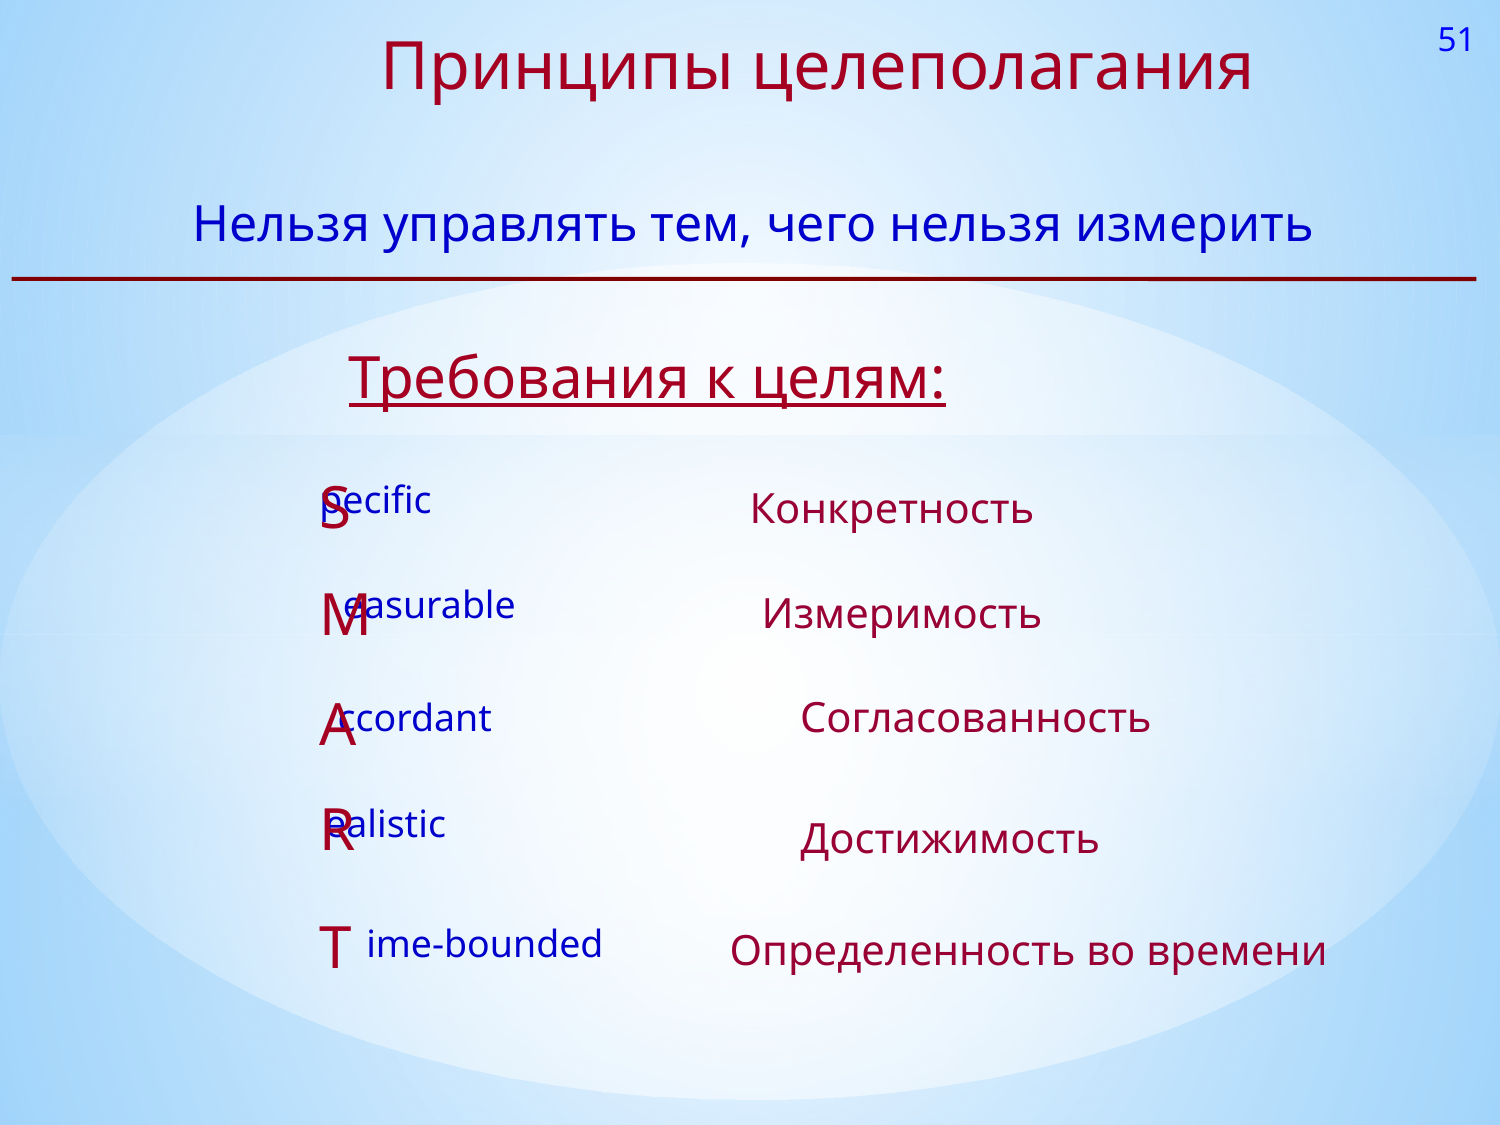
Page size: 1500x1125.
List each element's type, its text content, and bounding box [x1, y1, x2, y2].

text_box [963, 683, 1170, 749]
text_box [963, 468, 1173, 540]
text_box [962, 912, 1430, 989]
text_box Нельзя управлять тем, чего нельзя измерить [189, 184, 1318, 260]
text_box 51 [1422, 11, 1491, 66]
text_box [316, 332, 957, 988]
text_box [963, 792, 1171, 870]
text_box Принципы целеполагания [348, 15, 1288, 110]
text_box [963, 573, 1161, 645]
